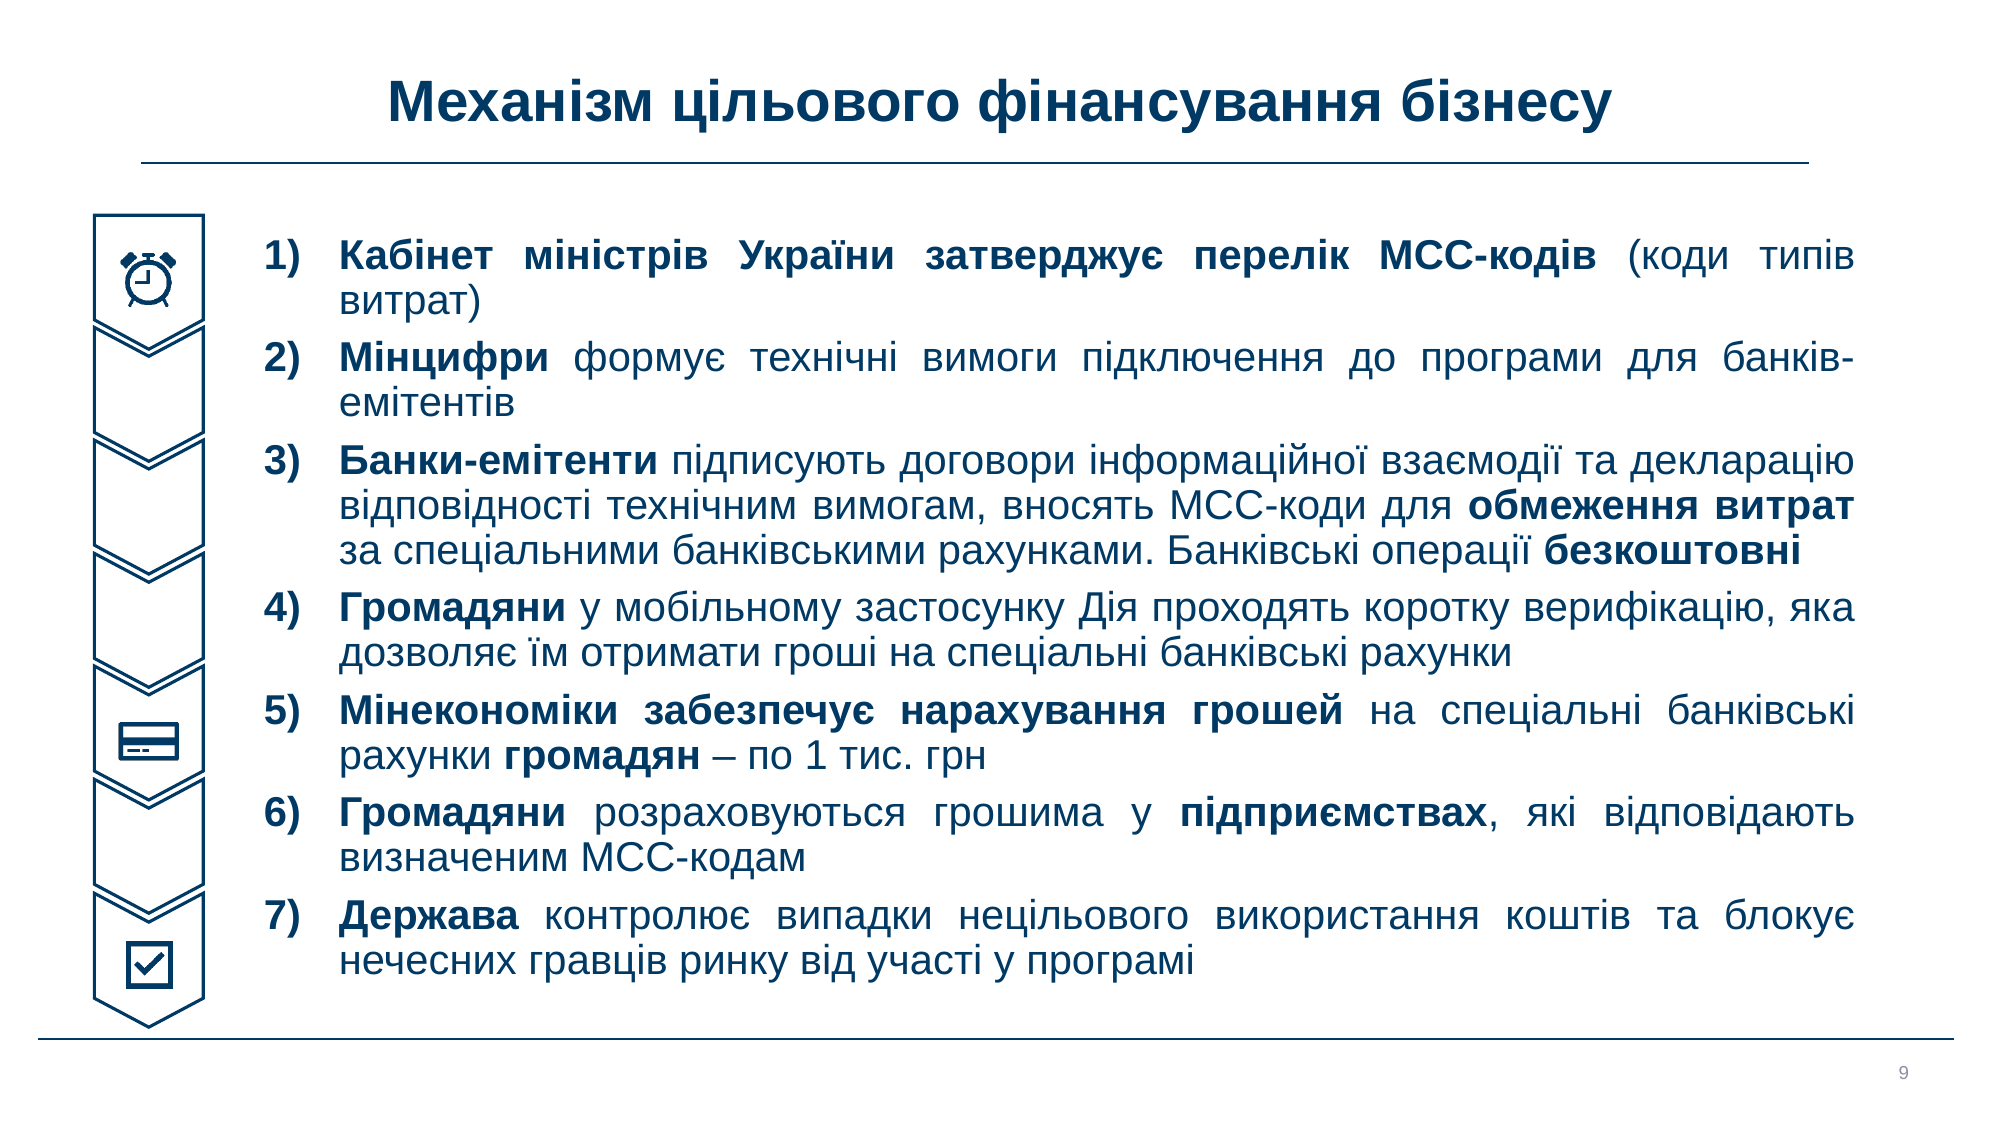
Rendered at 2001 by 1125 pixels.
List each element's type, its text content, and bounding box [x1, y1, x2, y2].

text_box [93, 438, 205, 576]
text_box Кабінет міністрів України затверджує перелік MCC-кодів (коди типів витрат) Мінцифри формує технічні вимоги підключення до програми для банків-емітентів Банки-емітенти підписують договори інформаційної взаємодії та декларацію відповідності технічним вимогам, вносять MCC-коди для обмеження витрат за спеціальними банківськими рахунками. Банківські операції безкоштовні Громадяни у мобільному застосунку Дія проходять коротку верифікацію, яка дозволяє їм отримати гроші на спеціальні банківські рахунки Мінекономіки забезпечує нарахування грошей на спеціальні банківські рахунки громадян – по 1 тис. грн Громадяни розраховуються грошима у підприємствах, які відповідають визначеним MCC-кодам Держава контролює випадки нецільового використання коштів та блокує нечесних гравців ринку від участі у програмі [249, 225, 1871, 991]
title Механізм цільового фінансування бізнесу [78, 28, 1924, 177]
slide_number 9 [1853, 1047, 1955, 1097]
text_box [93, 551, 205, 689]
picture [112, 708, 185, 774]
text_box [93, 664, 205, 802]
text_box [93, 891, 205, 1007]
picture [107, 922, 191, 1007]
picture [108, 240, 189, 318]
text_box [93, 214, 205, 351]
text_box [93, 325, 205, 463]
text_box [93, 777, 205, 915]
text_box [108, 1007, 189, 1029]
